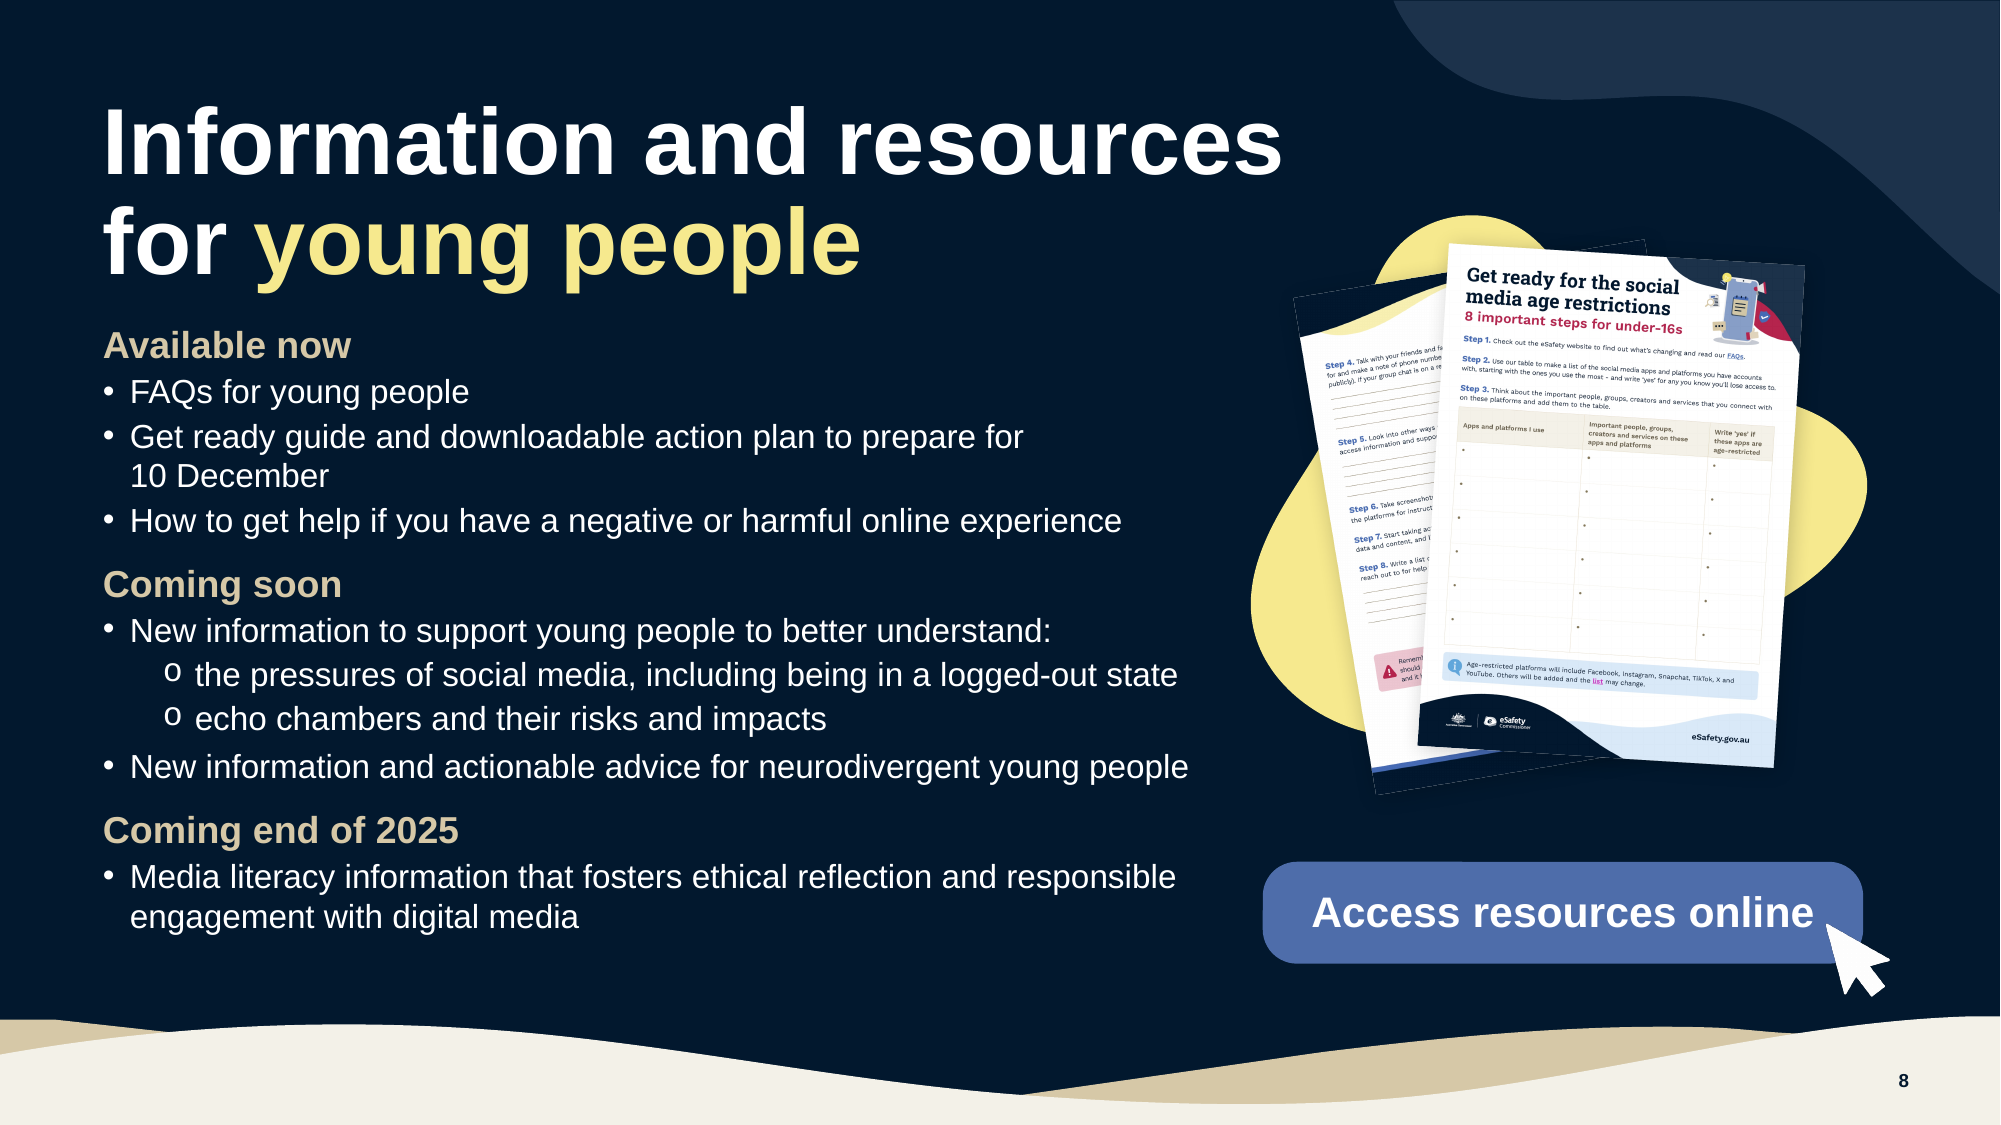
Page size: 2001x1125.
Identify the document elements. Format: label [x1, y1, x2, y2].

picture [1806, 923, 1898, 1006]
picture [1294, 240, 1805, 795]
